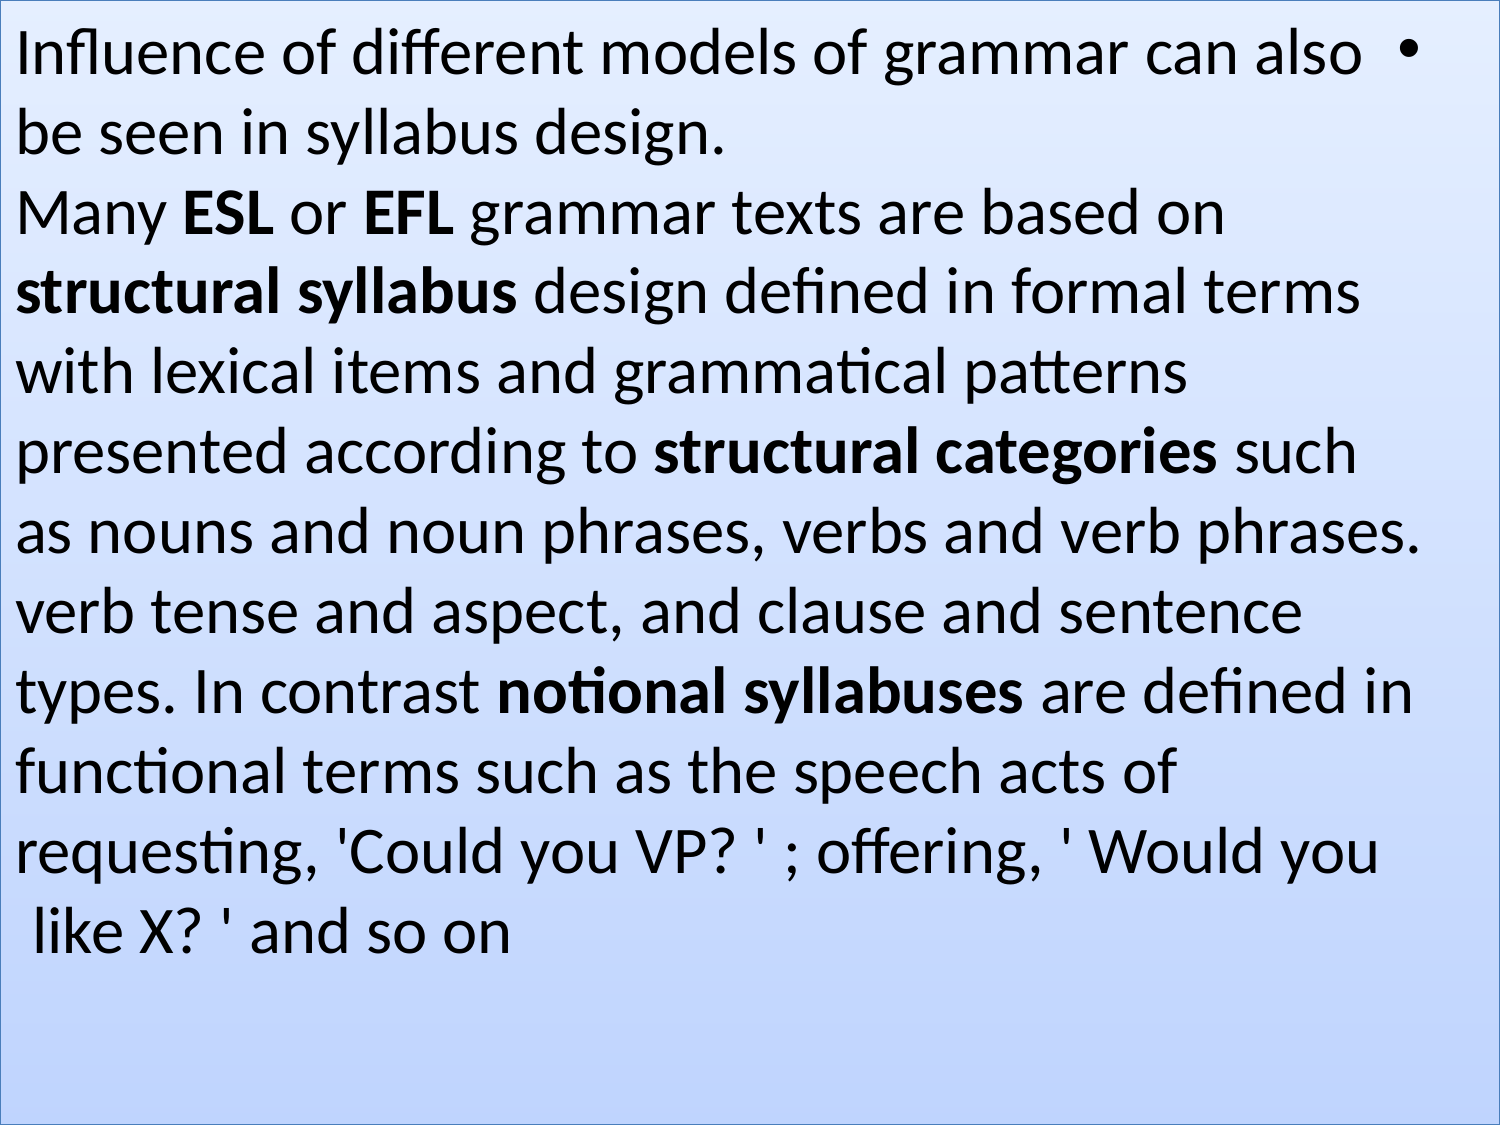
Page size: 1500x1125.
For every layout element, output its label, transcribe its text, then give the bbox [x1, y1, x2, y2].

list Influence of different models of grammar can also be seen in syllabus design. Many ESL or EFL grammar texts are based on structural syllabus design defined in formal terms with lexical items and grammatical patterns presented according to structural categories such as nouns and noun phrases, verbs and verb phrases. verb tense and aspect, and clause and sentence types. In contrast notional syllabuses are defined in functional terms such as the speech acts of requesting, 'Could you VP? ' ; offering, ' Would you like X? ' and so on [0, 0, 1500, 1125]
